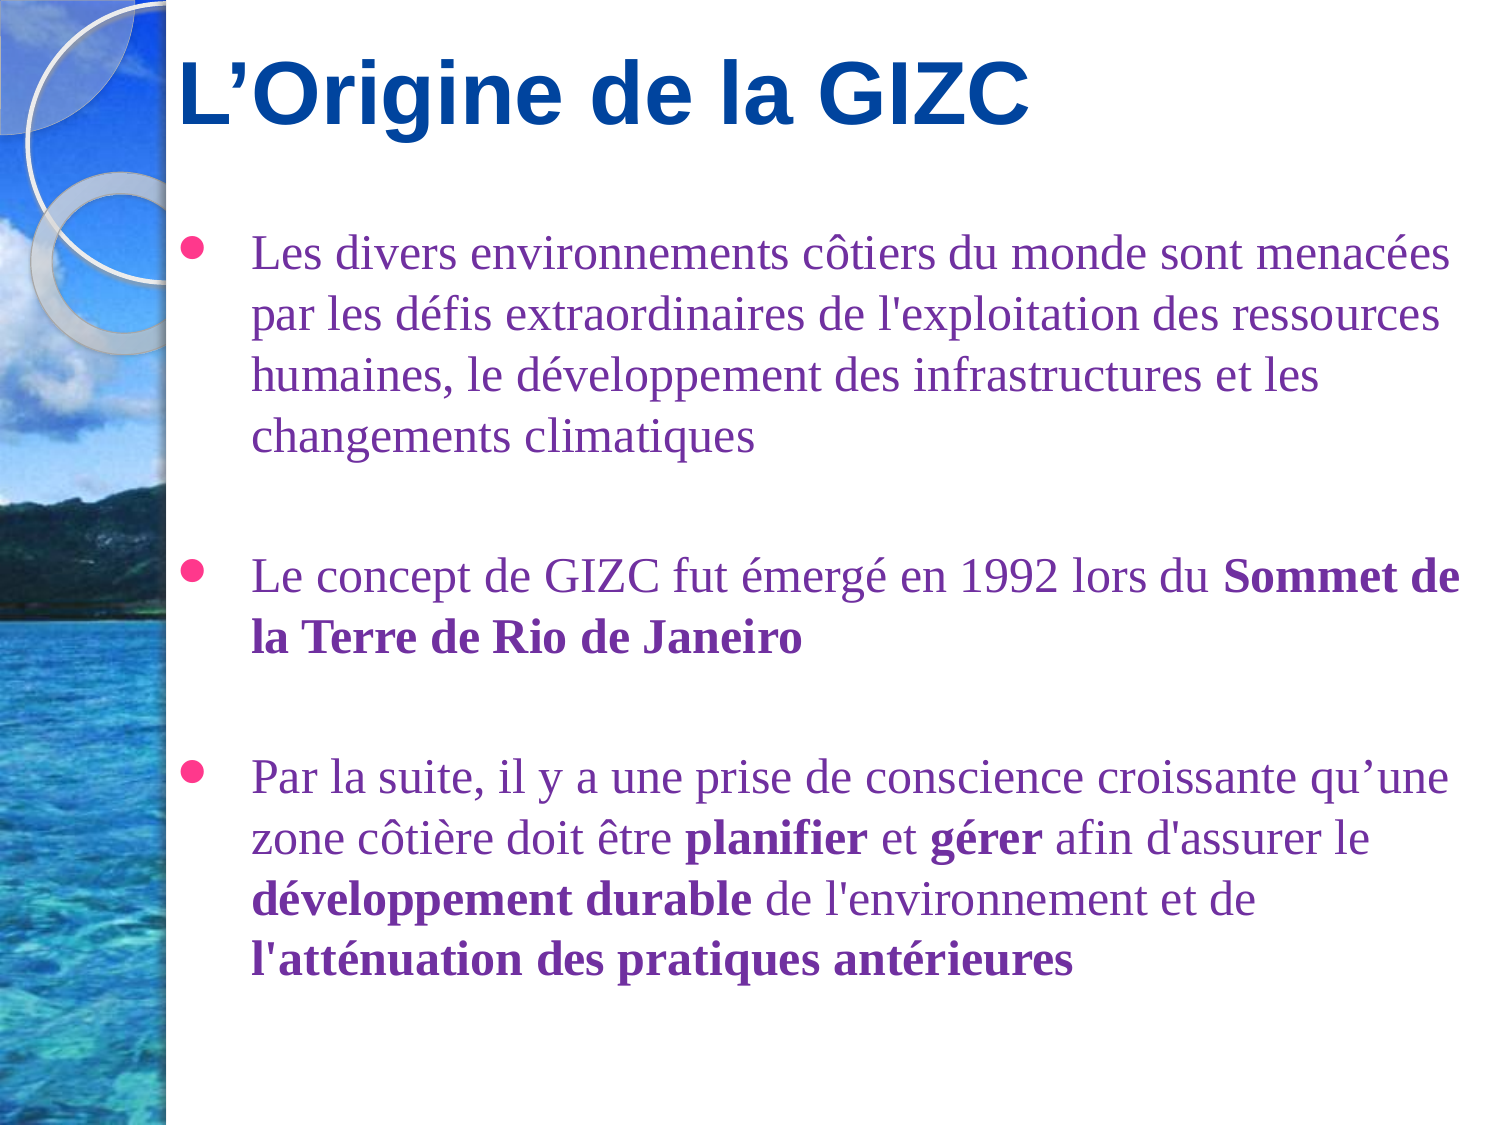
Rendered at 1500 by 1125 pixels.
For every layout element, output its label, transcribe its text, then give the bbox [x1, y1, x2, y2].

list Les divers environnements côtiers du monde sont menacées par les défis extraordinaires de l'exploitation des ressources humaines, le développement des infrastructures et les changements climatiques Le concept de GIZC fut émergé en 1992 lors du Sommet de la Terre de Rio de Janeiro Par la suite, il y a une prise de conscience croissante qu’une zone côtière doit être planifier et gérer afin d'assurer le développement durable de l'environnement et de l'atténuation des pratiques antérieures [162, 212, 1500, 1000]
picture [62, 195, 160, 280]
picture [136, 0, 162, 4]
picture [0, 134, 166, 1125]
title L’Origine de la GIZC [162, 0, 1393, 188]
picture [32, 13, 160, 207]
picture [53, 240, 160, 332]
